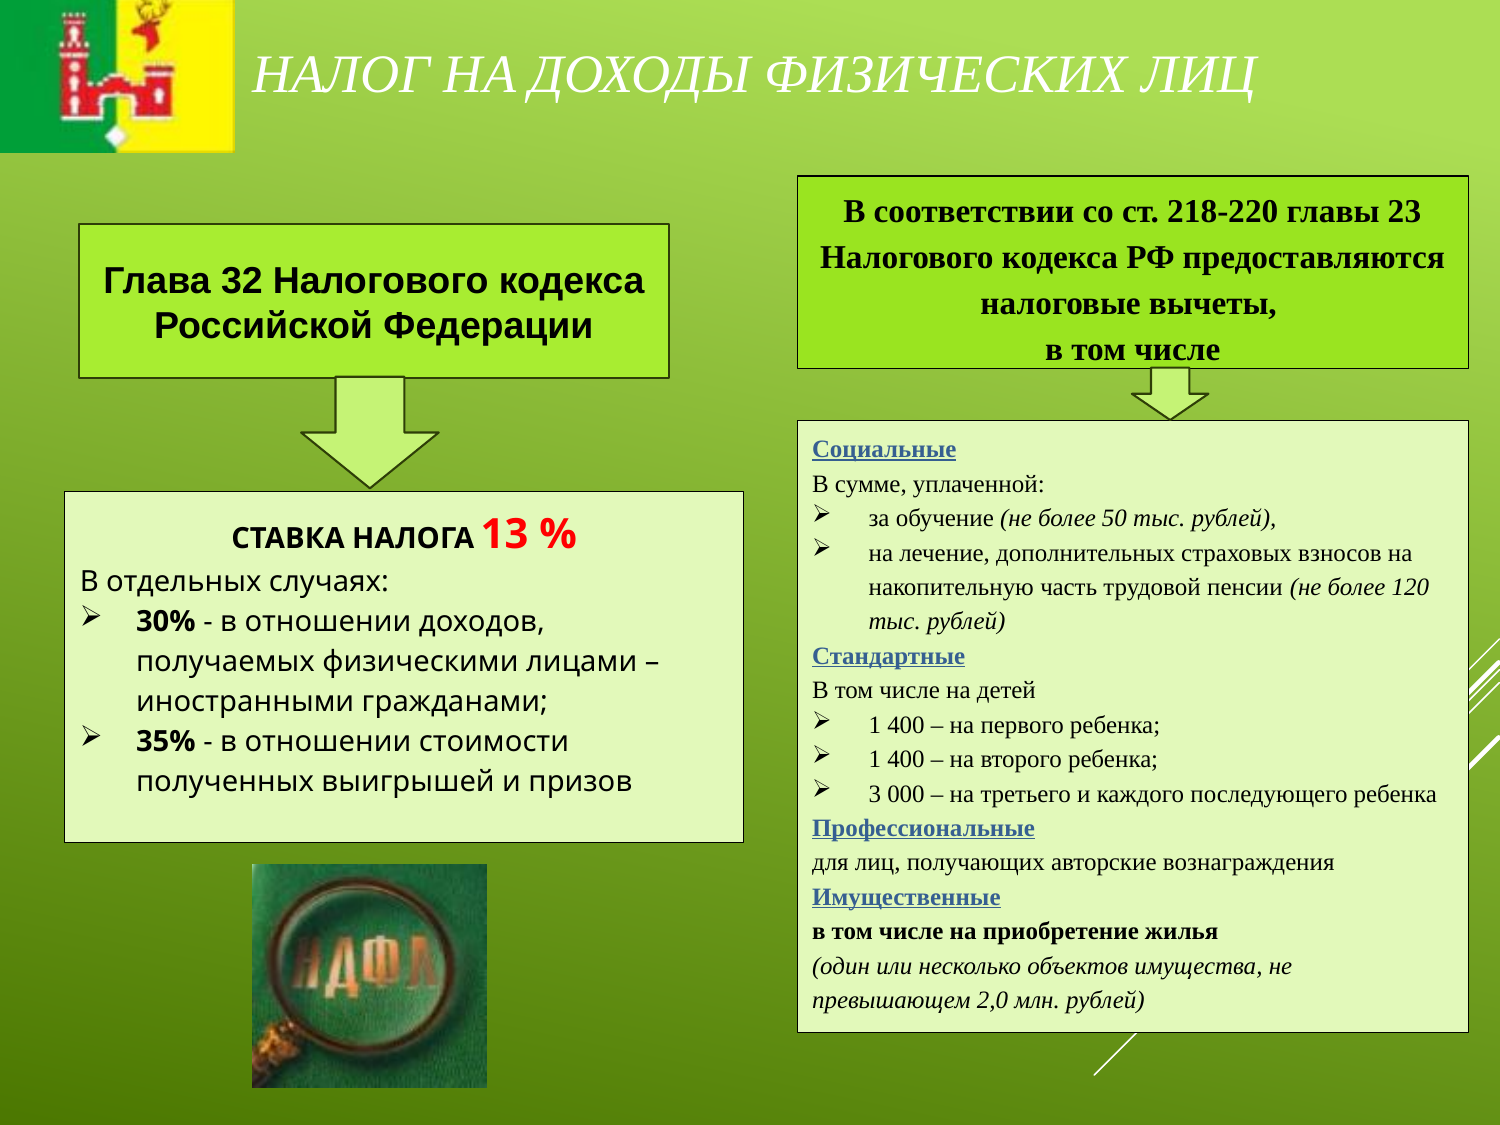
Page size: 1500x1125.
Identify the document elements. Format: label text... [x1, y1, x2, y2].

text_box НАЛОГ НА ДОХОДЫ ФИЗИЧЕСКИХ ЛИЦ [237, 2, 1447, 111]
text_box В соответствии со ст. 218-220 главы 23 Налогового кодекса РФ предоставляются налоговые вычеты, в том числе [797, 175, 1469, 369]
text_box [1130, 366, 1210, 421]
text_box СТАВКА НАЛОГА 13 % В отдельных случаях: 30% - в отношении доходов, получаемых физическими лицами – иностранными гражданами; 35% - в отношении стоимости полученных выигрышей и призов [64, 491, 744, 843]
text_box Глава 32 Налогового кодекса Российской Федерации [78, 223, 670, 379]
picture [252, 864, 488, 1088]
picture [0, 0, 235, 153]
text_box Социальные В сумме, уплаченной: за обучение (не более 50 тыс. рублей), на лечение, дополнительных страховых взносов на накопительную часть трудовой пенсии (не более 120 тыс. рублей) Стандартные В том числе на детей 1 400 – на первого ребенка; 1 400 – на второго ребенка; 3 000 – на третьего и каждого последующего ребенка Профессиональные для лиц, получающих авторские вознаграждения Имущественные в том числе на приобретение жилья (один или несколько объектов имущества, не превышающем 2,0 млн. рублей) [797, 420, 1469, 1033]
text_box [300, 375, 440, 490]
